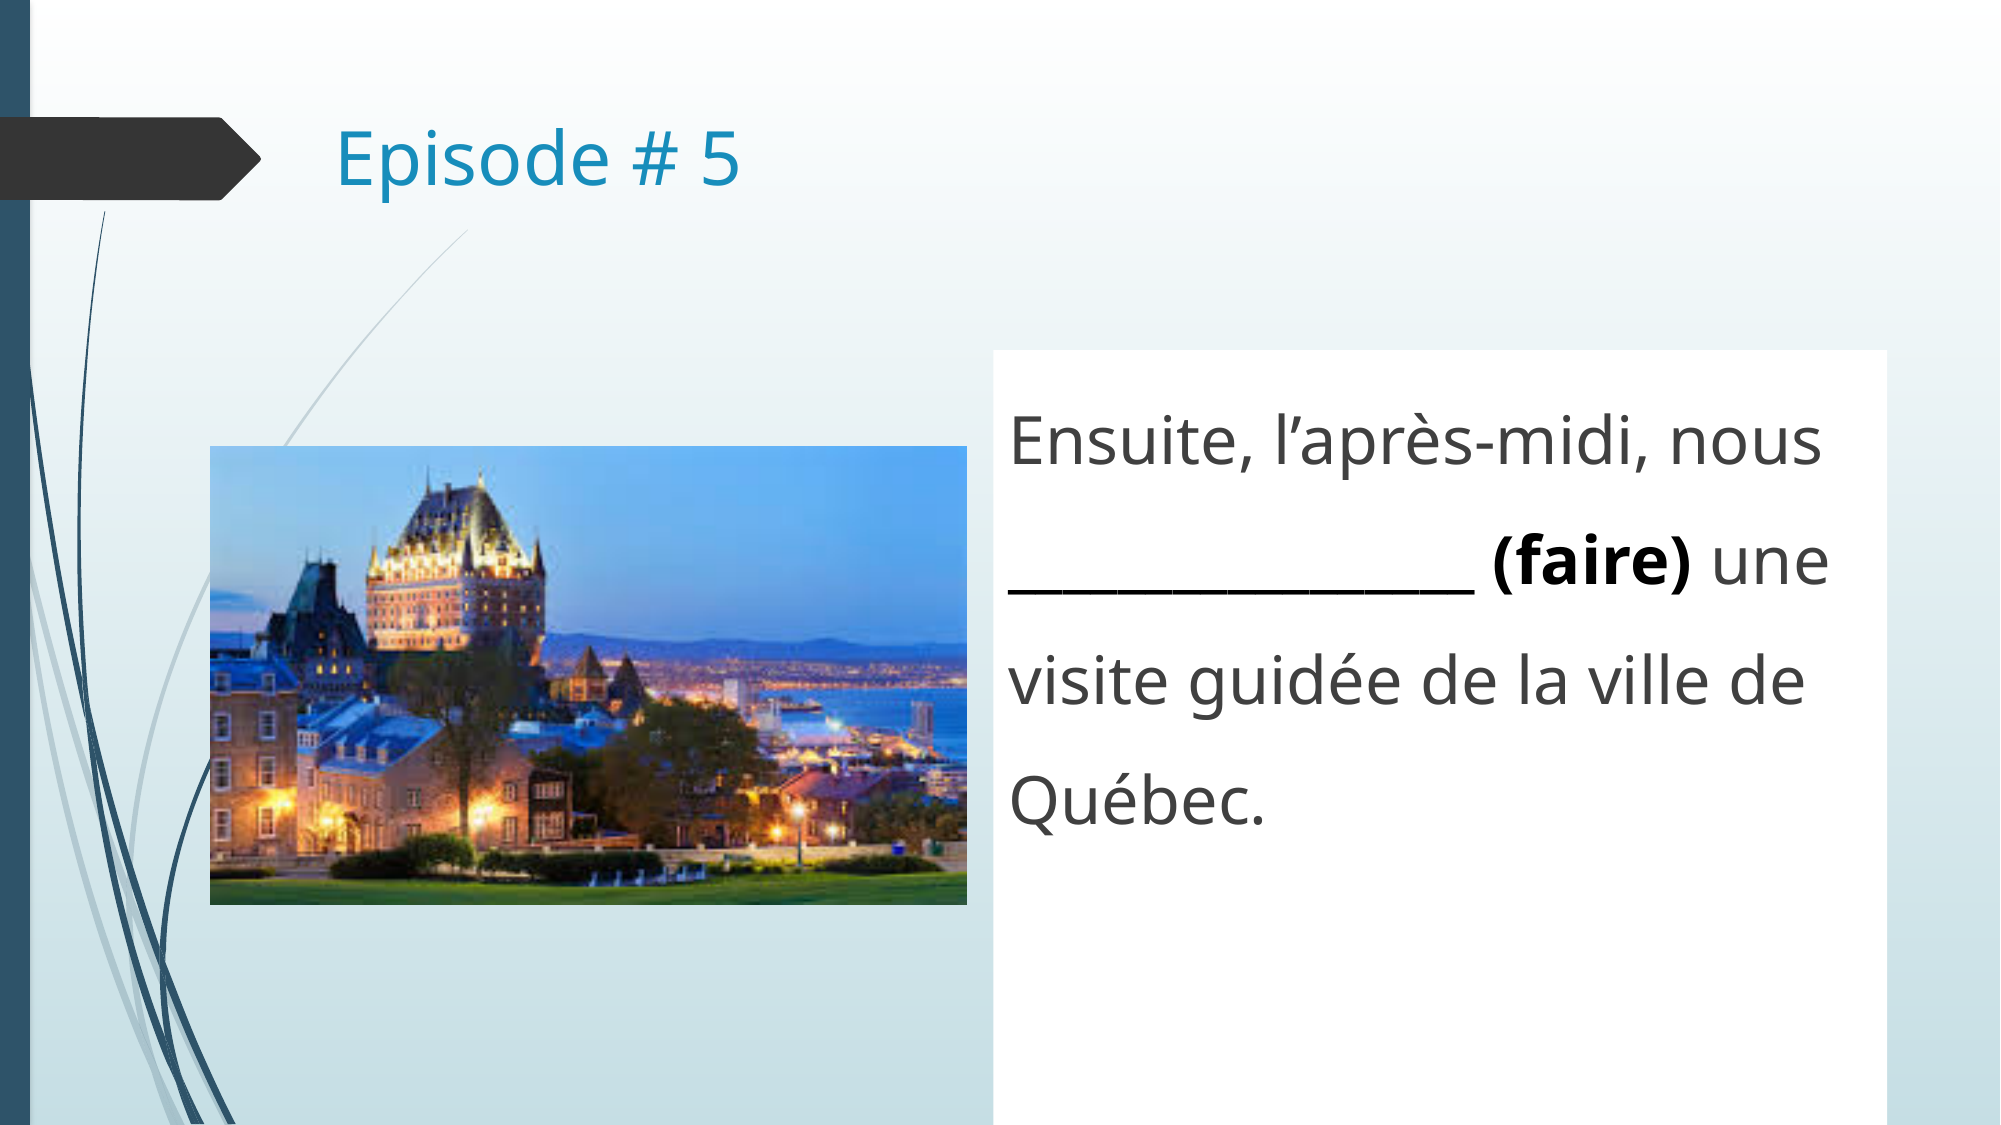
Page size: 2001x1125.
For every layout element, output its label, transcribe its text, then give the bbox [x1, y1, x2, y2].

list Ensuite, l’après-midi, nous _________________ (faire) une visite guidée de la ville de Québec. [993, 350, 1888, 1125]
picture [209, 446, 967, 906]
title Episode # 5 [319, 102, 1888, 313]
